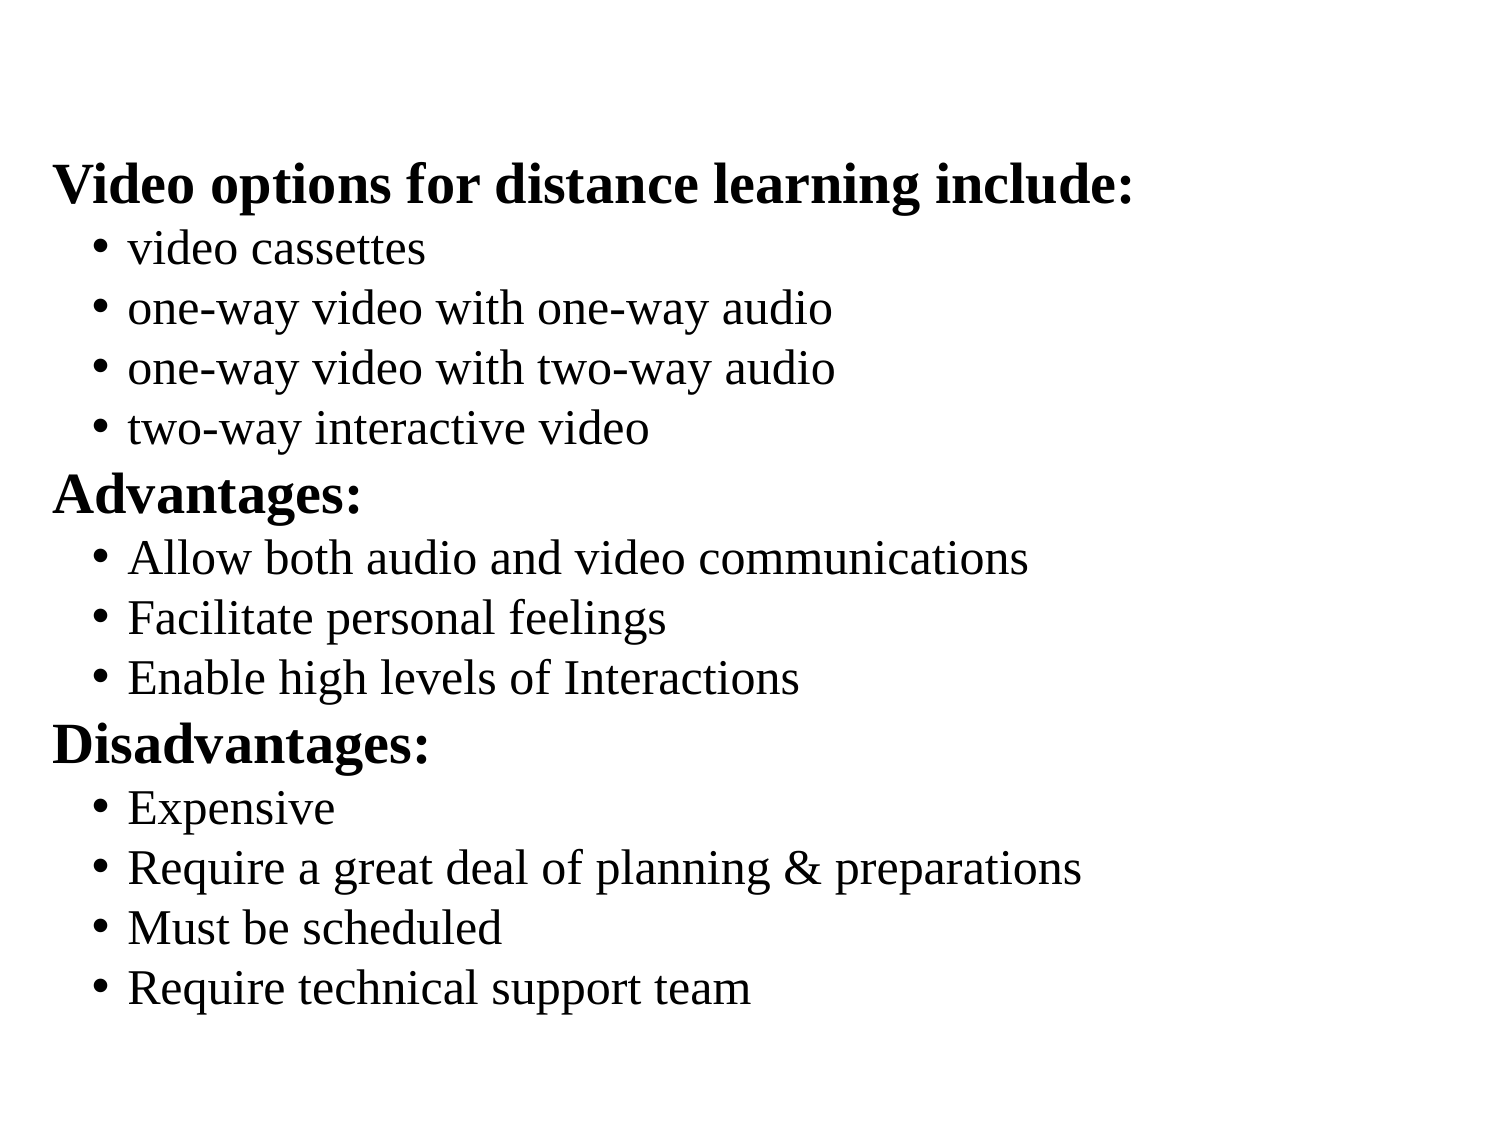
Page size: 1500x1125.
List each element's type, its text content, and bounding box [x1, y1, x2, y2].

text_box Video options for distance learning include: video cassettes one-way video with one-way audio one-way video with two-way audio two-way interactive video Advantages: Allow both audio and video communications Facilitate personal feelings Enable high levels of Interactions Disadvantages: Expensive Require a great deal of planning & preparations Must be scheduled Require technical support team [37, 137, 1450, 1023]
